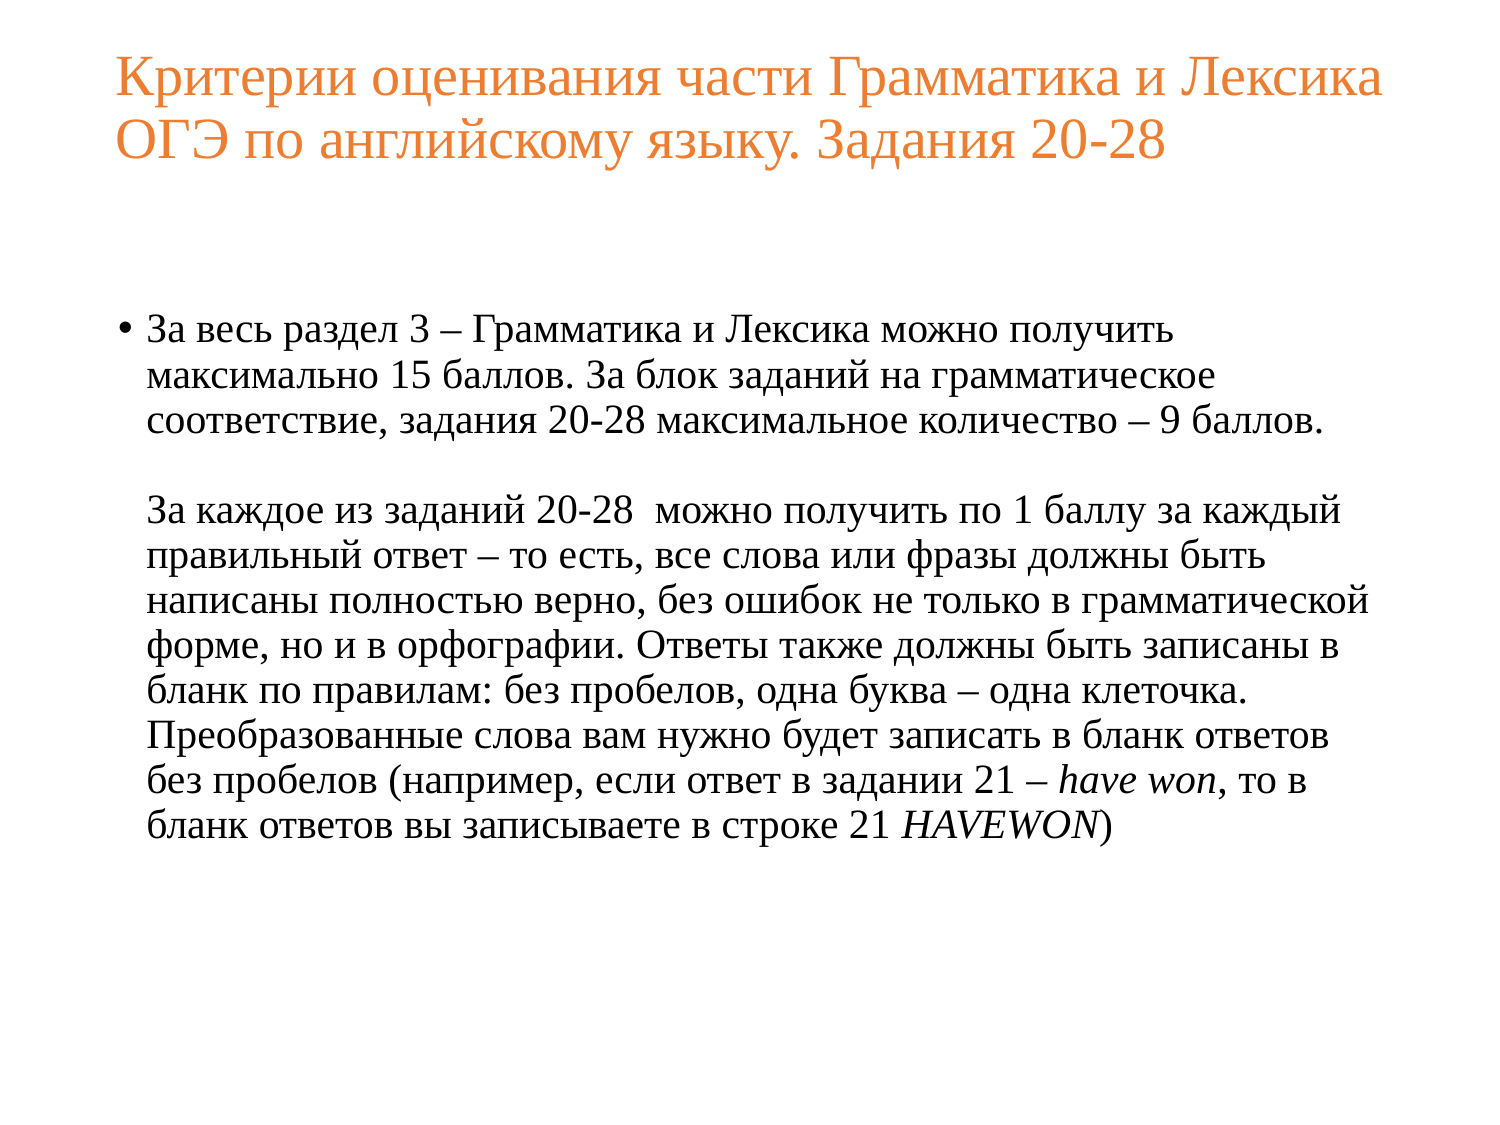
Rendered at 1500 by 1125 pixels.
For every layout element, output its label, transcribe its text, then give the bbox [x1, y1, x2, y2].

title Критерии оценивания части Грамматика и Лексика ОГЭ по английскому языку. Задания 20-28 [100, 54, 1425, 233]
list За весь раздел 3 – Грамматика и Лексика можно получить максимально 15 баллов. За блок заданий на грамматическое соответствие, задания 20-28 максимальное количество – 9 баллов. За каждое из заданий 20-28 можно получить по 1 баллу за каждый правильный ответ – то есть, все слова или фразы должны быть написаны полностью верно, без ошибок не только в грамматической форме, но и в орфографии. Ответы также должны быть записаны в бланк по правилам: без пробелов, одна буква – одна клеточка. Преобразованные слова вам нужно будет записать в бланк ответов без пробелов (например, если ответ в задании 21 – have won, то в бланк ответов вы записываете в строке 21 HAVEWON) [103, 299, 1397, 1014]
